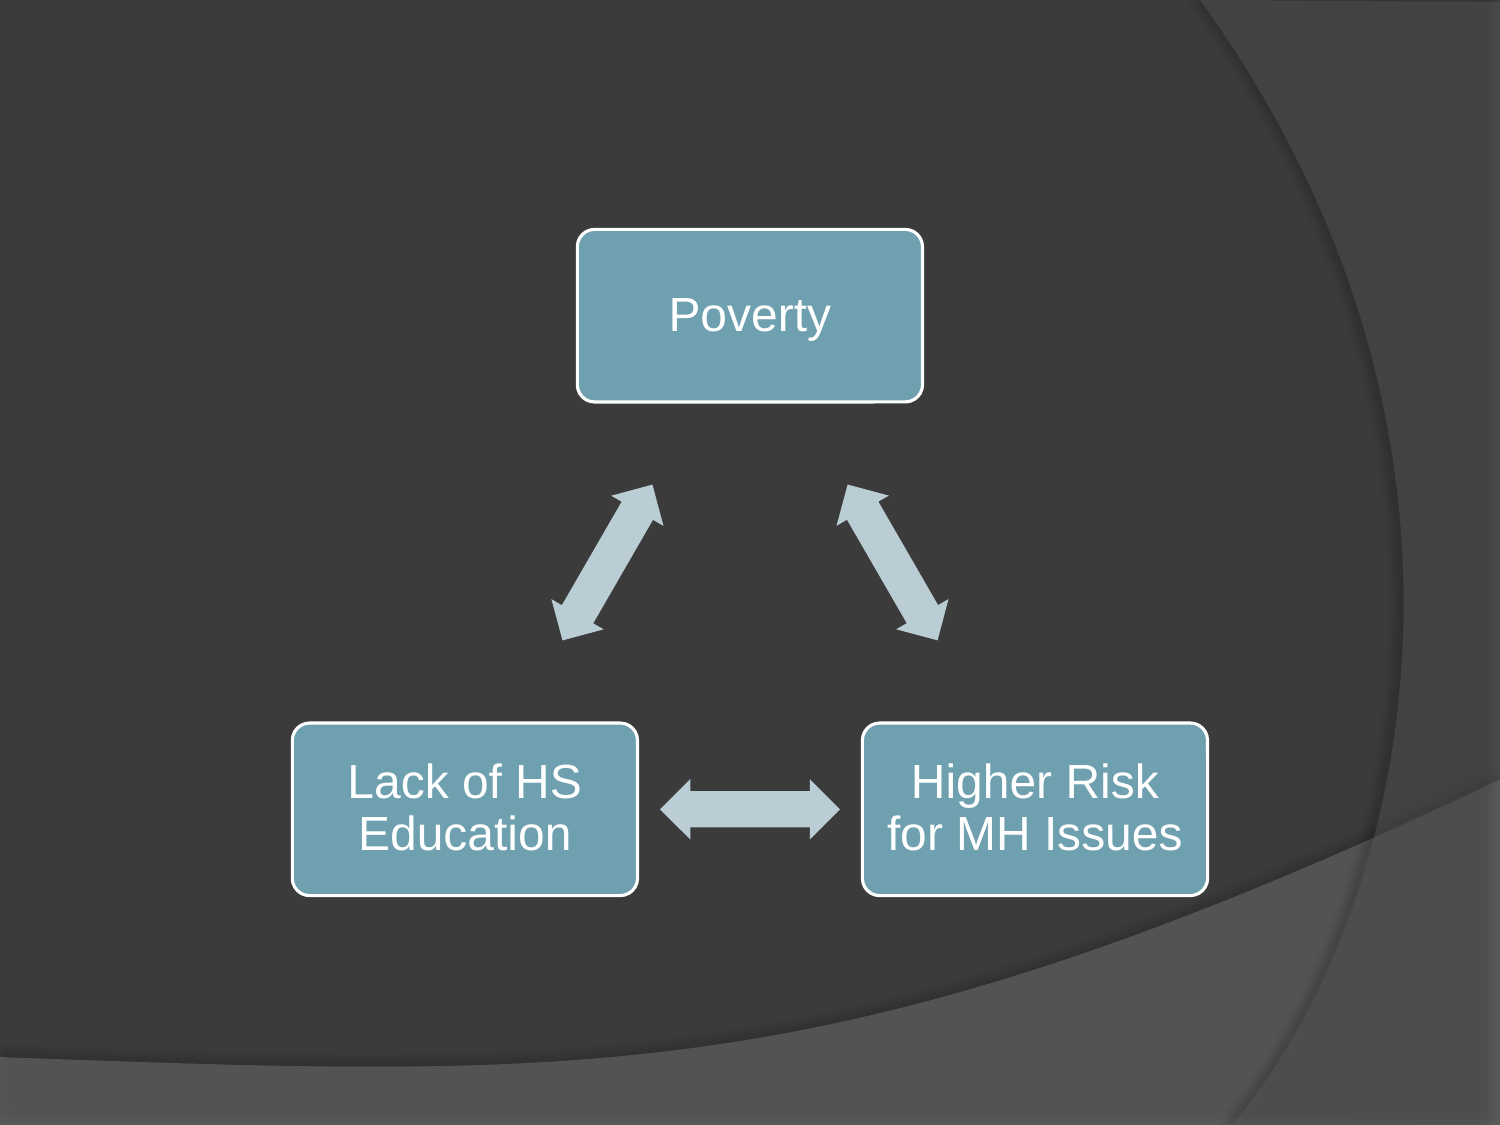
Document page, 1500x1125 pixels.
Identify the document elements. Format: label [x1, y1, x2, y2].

text_box [249, 228, 1251, 897]
